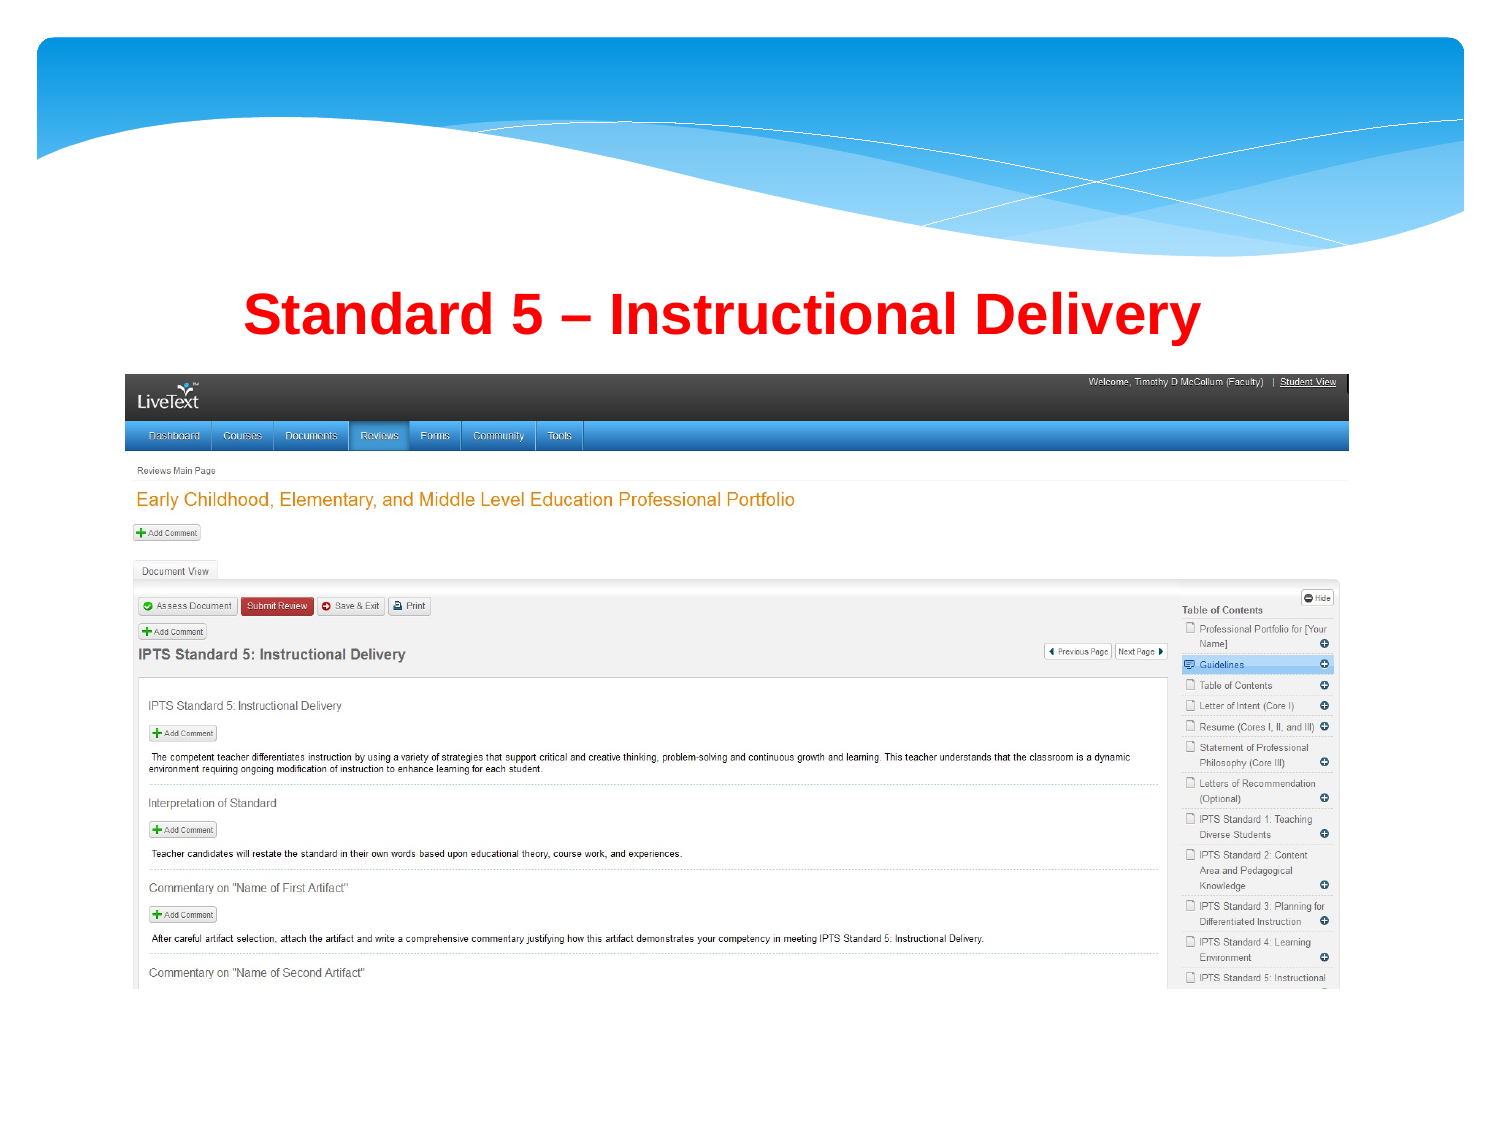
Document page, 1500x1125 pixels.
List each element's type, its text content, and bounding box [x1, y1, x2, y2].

text_box Standard 5 – Instructional Delivery [228, 268, 1235, 354]
picture [124, 374, 1349, 989]
